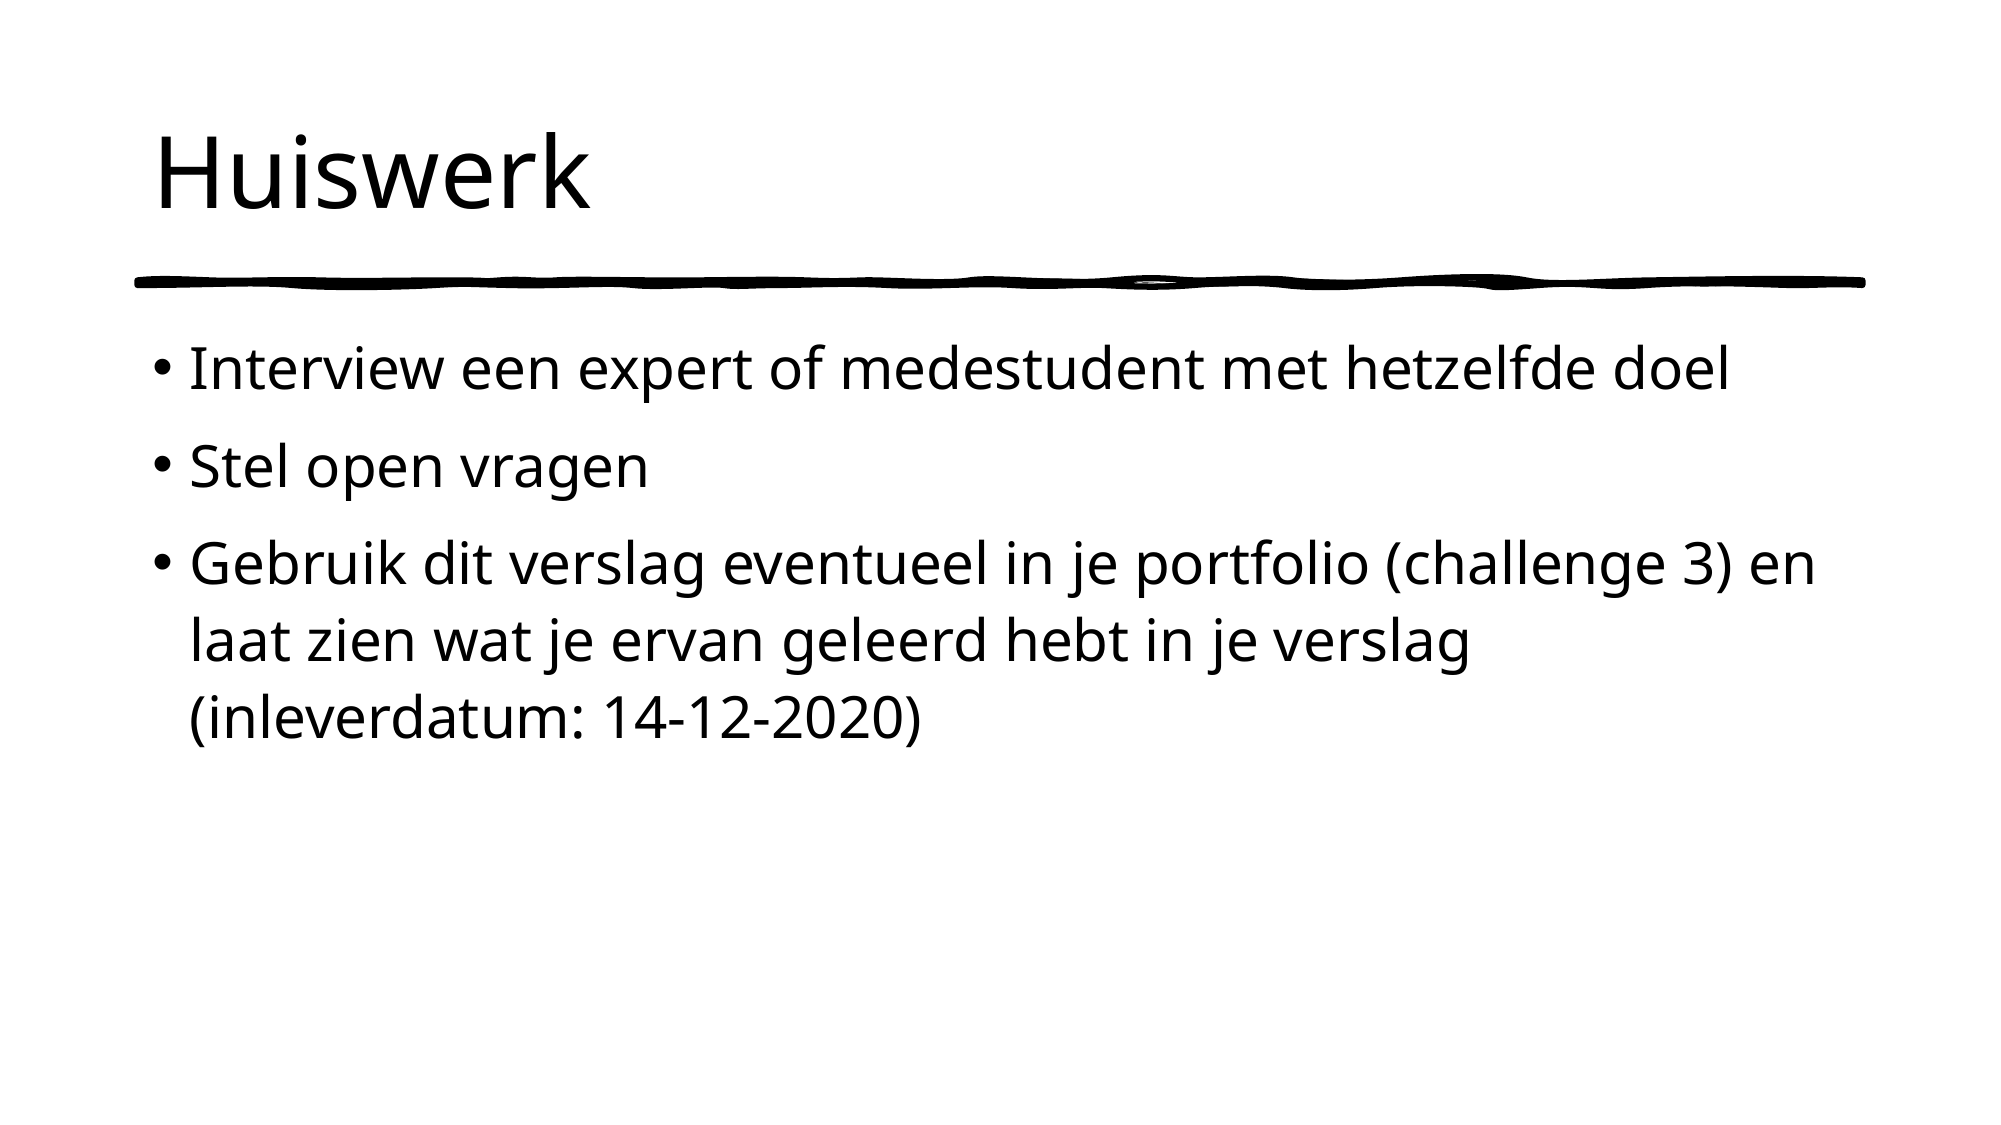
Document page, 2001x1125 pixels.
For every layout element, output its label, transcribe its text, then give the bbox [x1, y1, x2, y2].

title Huiswerk [137, 59, 1863, 278]
list Interview een expert of medestudent met hetzelfde doel Stel open vragen Gebruik dit verslag eventueel in je portfolio (challenge 3) en laat zien wat je ervan geleerd hebt in je verslag (inleverdatum: 14-12-2020) [137, 316, 1863, 1014]
